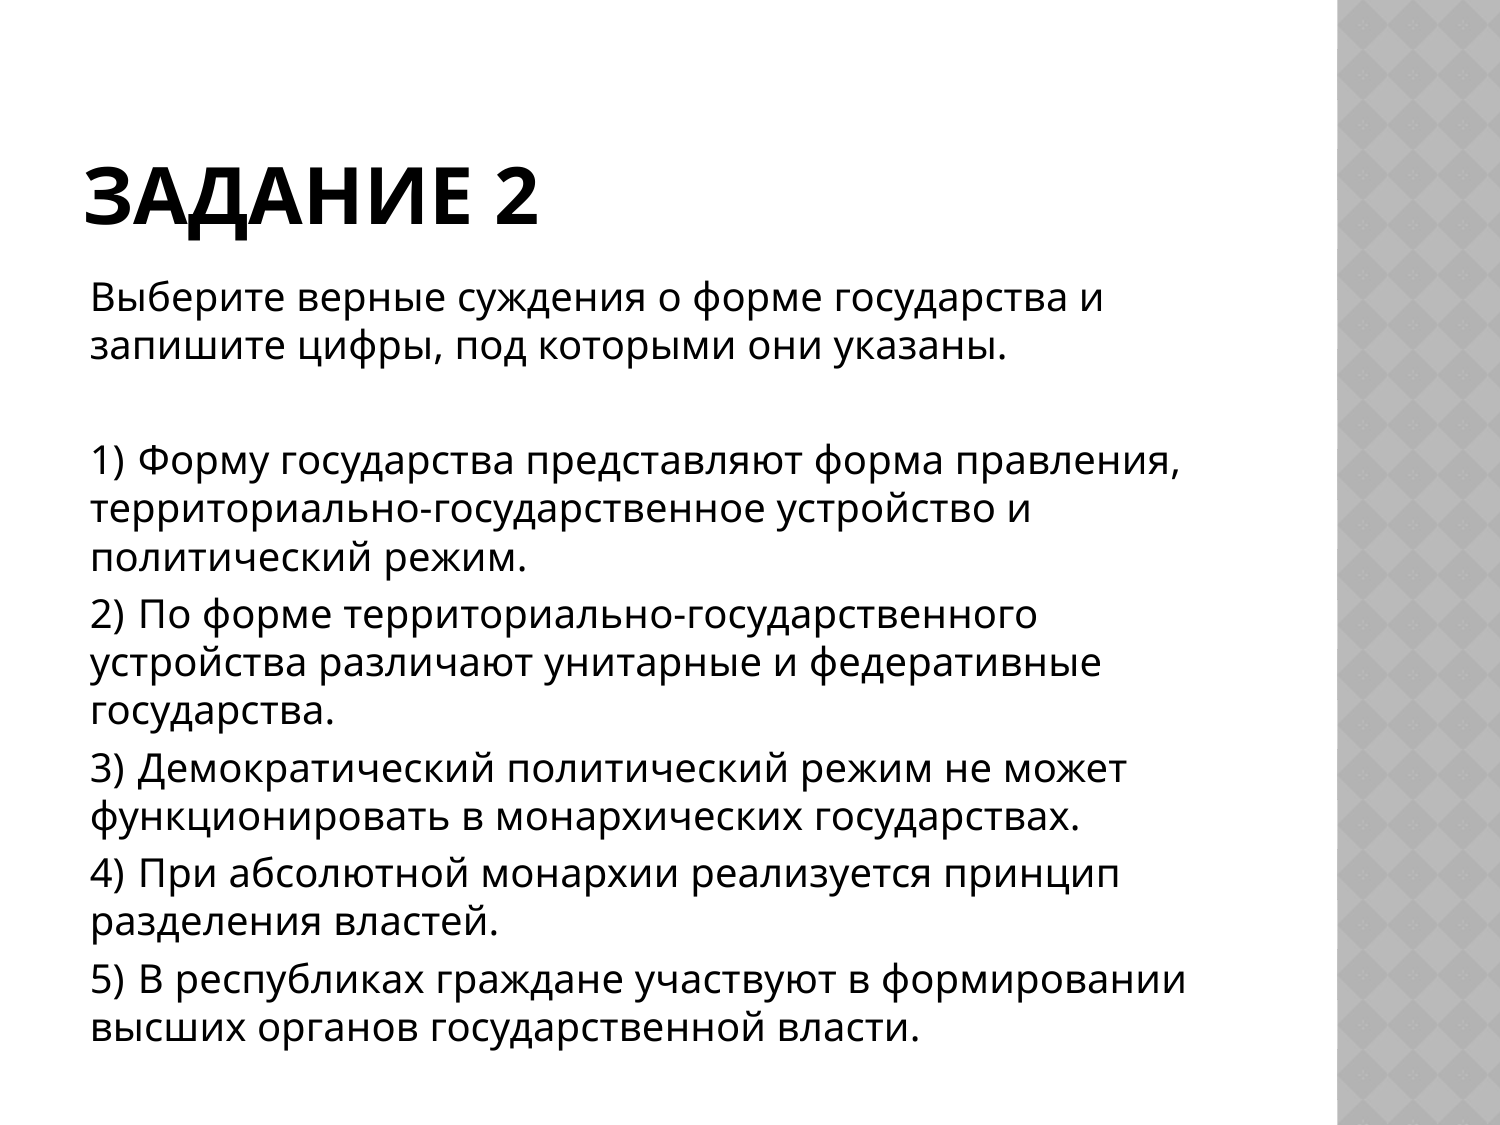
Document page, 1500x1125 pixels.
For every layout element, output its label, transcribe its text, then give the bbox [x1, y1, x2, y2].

title Задание 2 [75, 52, 1263, 240]
list Выберите верные суждения о форме государства и запишите цифры, под которыми они указаны. 1) Форму государства представляют форма правления, территориально-государственное устройство и политический режим. 2) По форме территориально-государственного устройства различают унитарные и федеративные государства. 3) Демократический политический режим не может функционировать в монархических государствах. 4) При абсолютной монархии реализуется принцип разделения властей. 5) В республиках граждане участвуют в формировании высших органов государственной власти. [75, 264, 1263, 1059]
